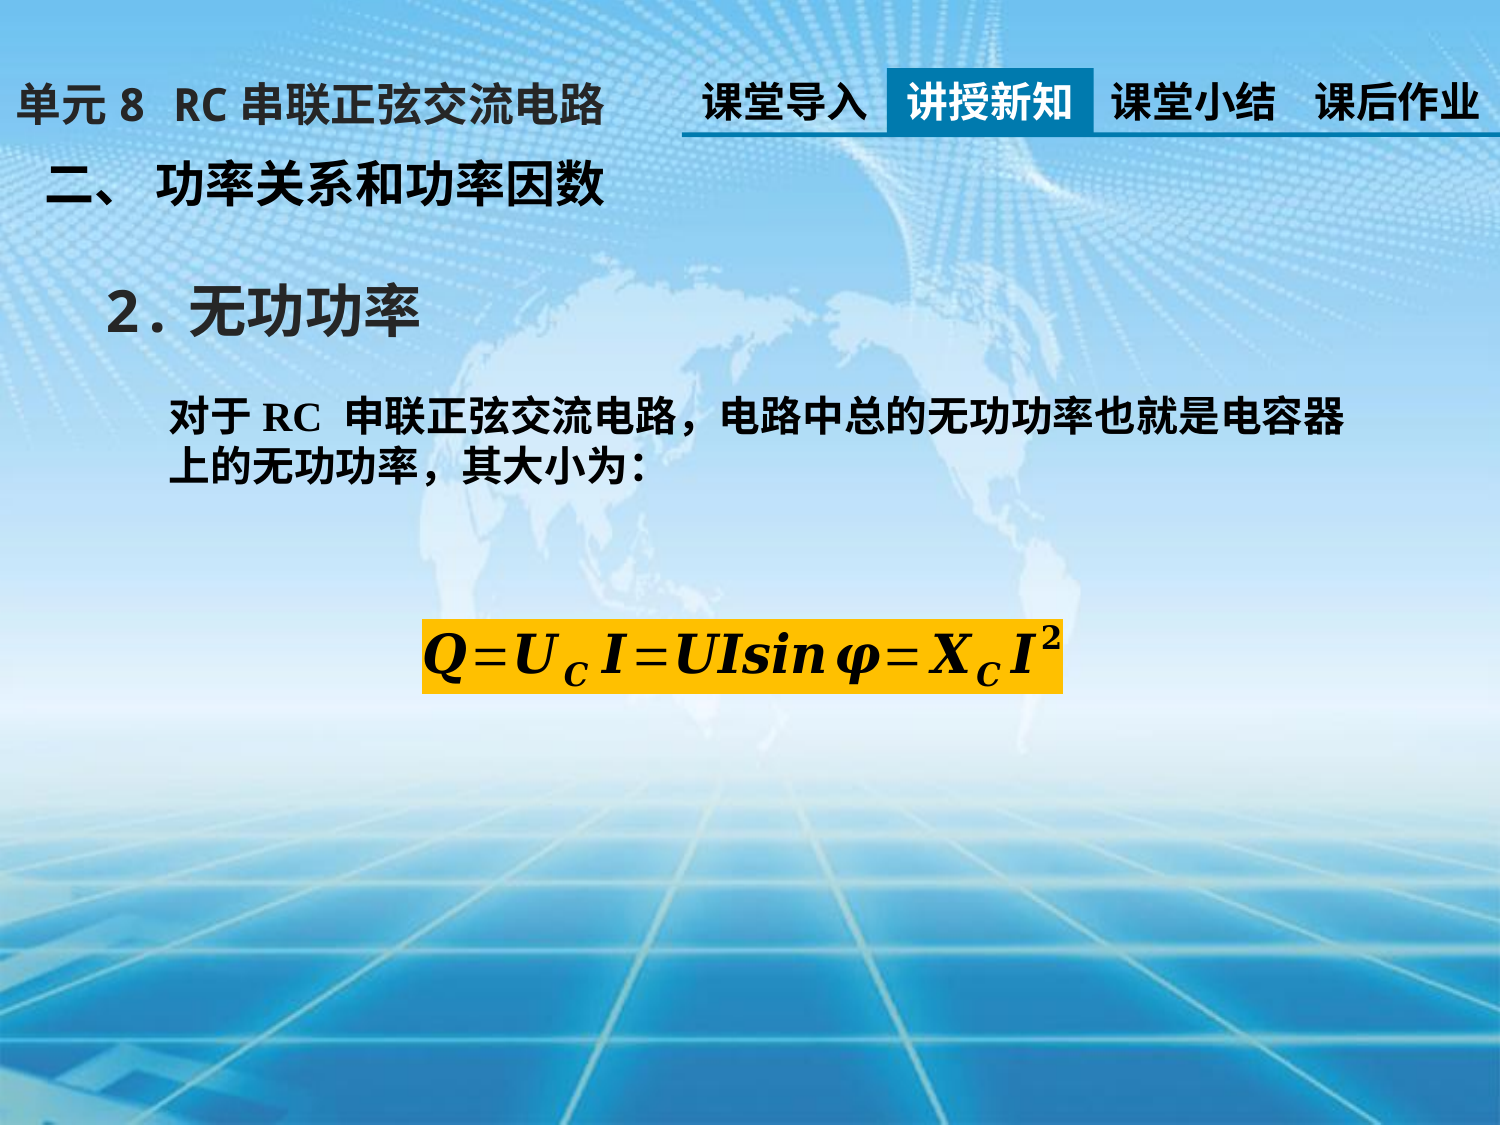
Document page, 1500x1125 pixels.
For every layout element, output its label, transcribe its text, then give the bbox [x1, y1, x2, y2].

text_box 2.无功功率 [90, 266, 1286, 352]
text_box 二、 功率关系和功率因数 [1, 151, 649, 214]
picture [0, 0, 1500, 1125]
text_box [1, 67, 1500, 139]
text_box 对于RC 申联正弦交流电路，电路中总的无功功率也就是电容器上的无功功率，其大小为： [154, 382, 1390, 498]
